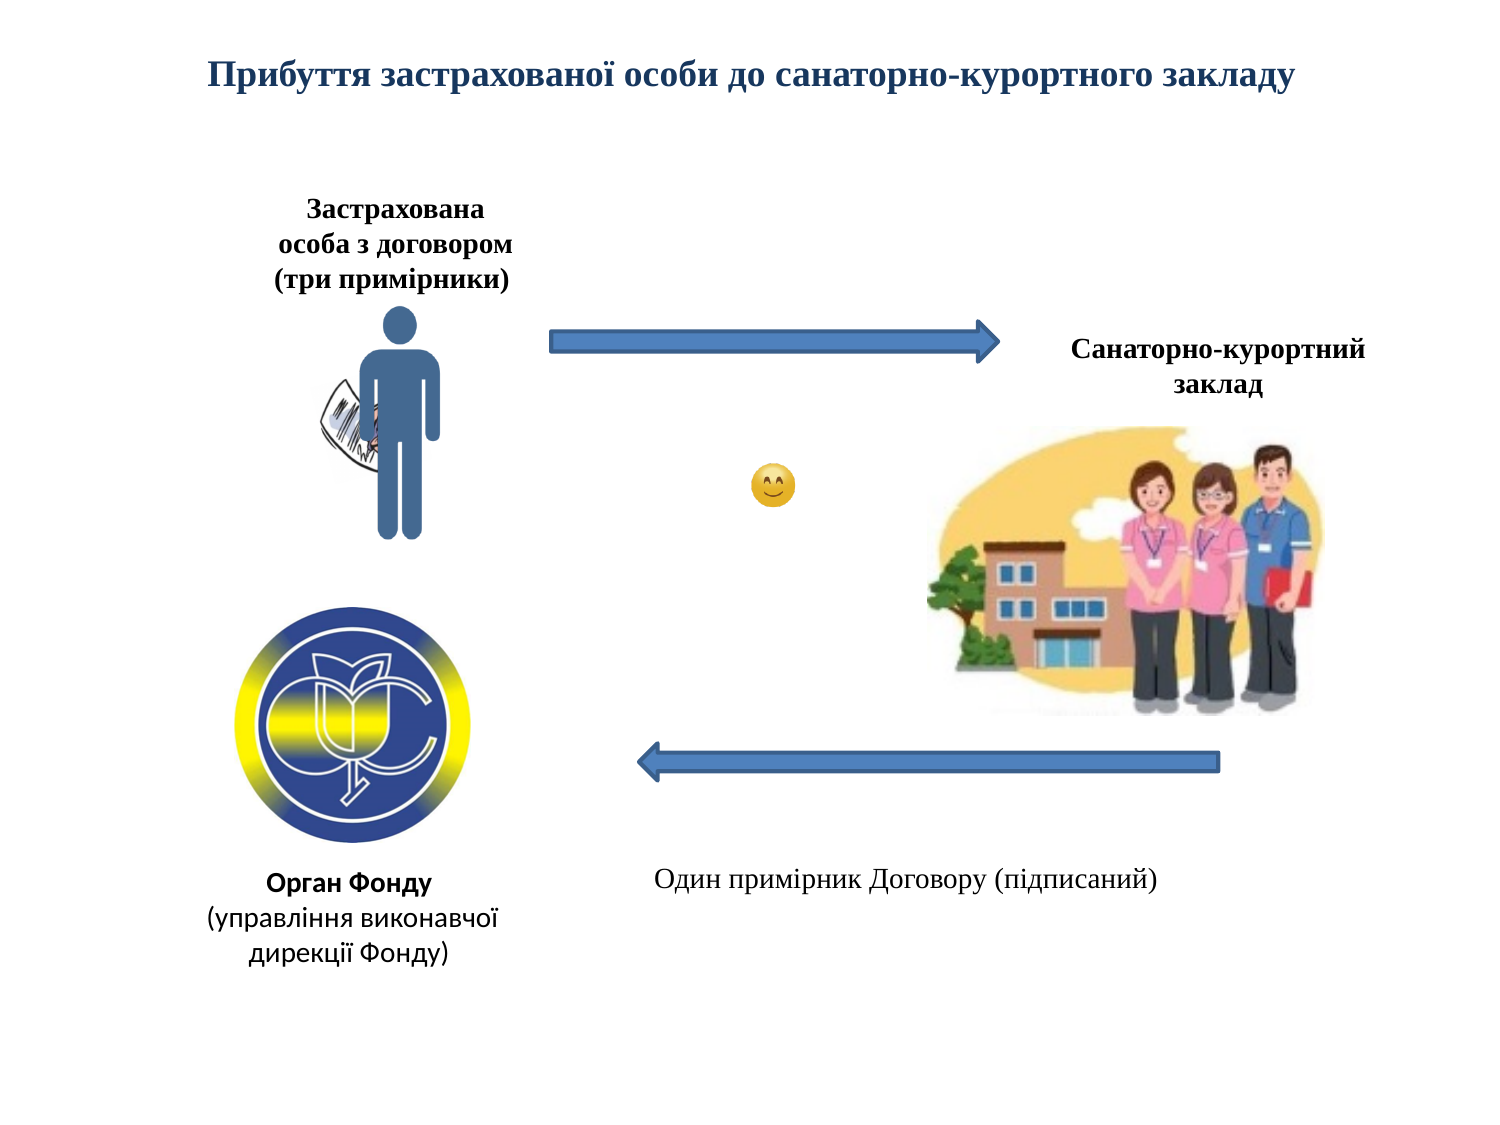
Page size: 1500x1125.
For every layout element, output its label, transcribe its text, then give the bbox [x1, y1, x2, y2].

picture [234, 607, 471, 843]
picture [926, 425, 1325, 717]
picture [748, 461, 797, 509]
text_box [549, 319, 1001, 364]
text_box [257, 181, 534, 548]
list Один примірник Договору (підписаний) [639, 851, 1294, 946]
text_box Санаторно-курортний заклад [1042, 321, 1395, 407]
title Орган Фонду (управління виконавчої дирекції Фонду) [171, 851, 534, 977]
text_box Прибуття застрахованої особи до санаторно-курортного закладу [44, 41, 1459, 101]
text_box [636, 741, 1221, 783]
